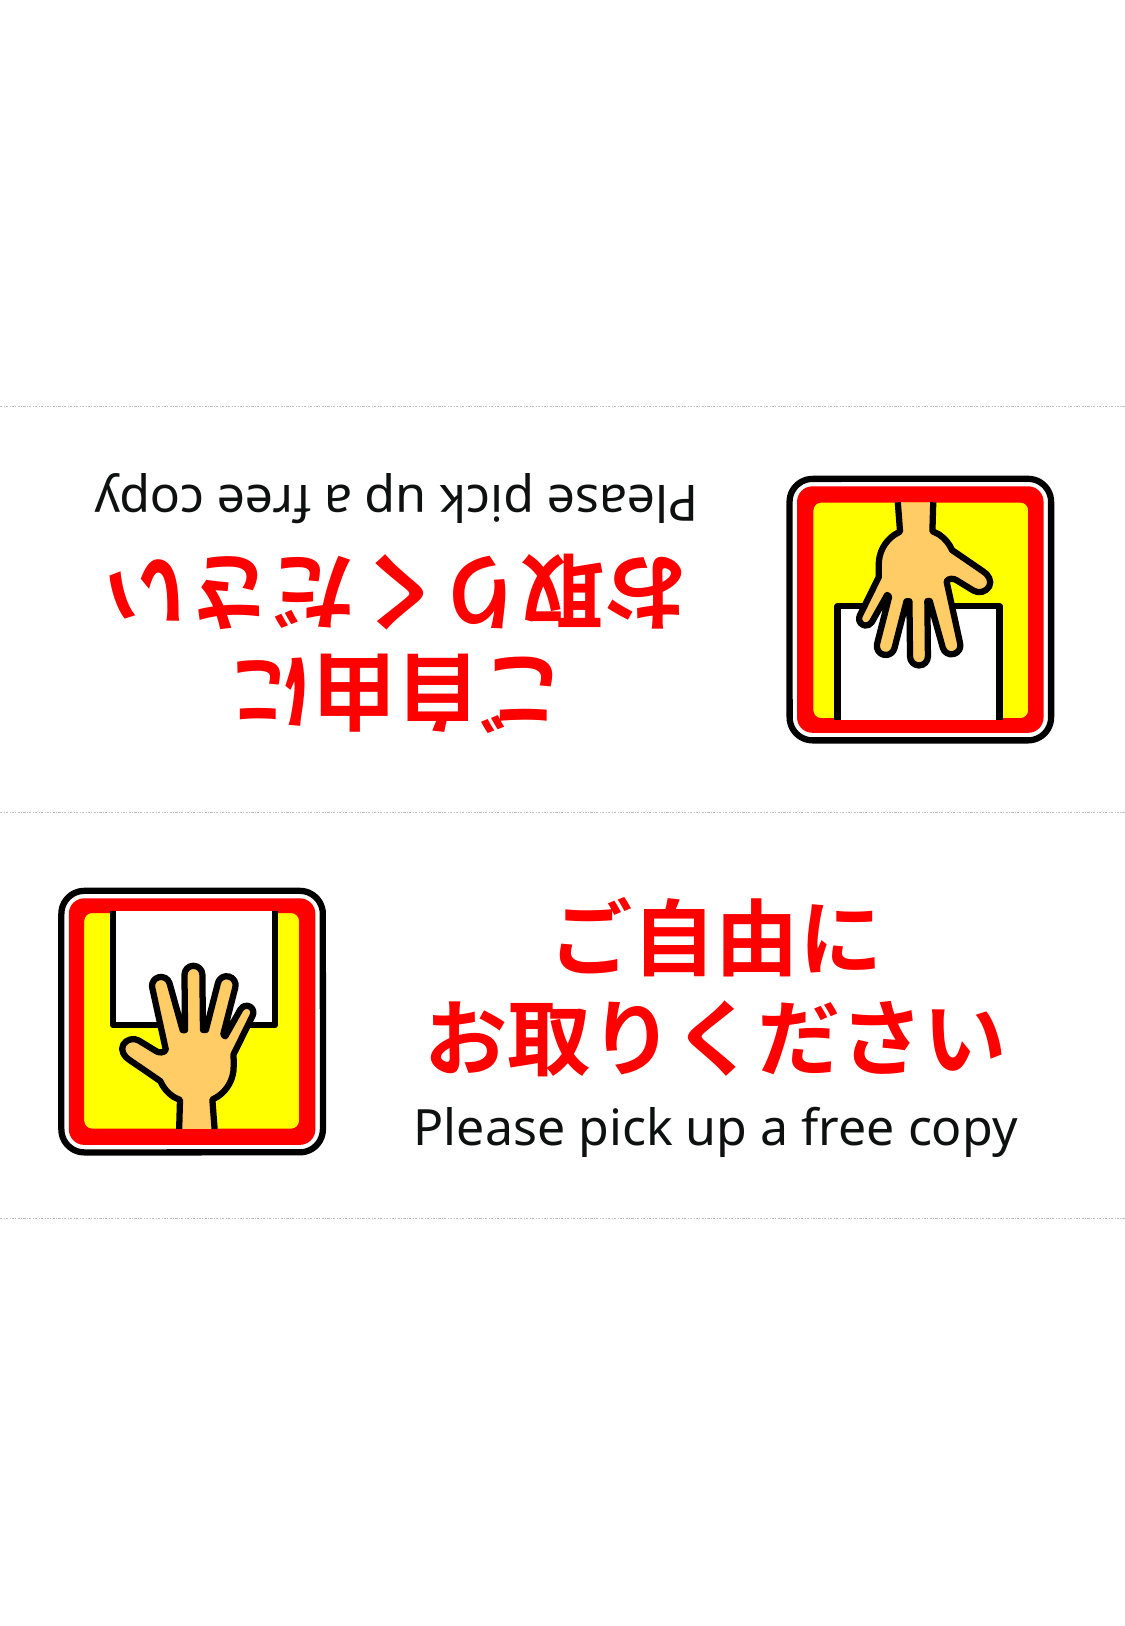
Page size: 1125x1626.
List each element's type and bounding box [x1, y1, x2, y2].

text_box [380, 879, 1052, 1165]
text_box [61, 890, 323, 1153]
text_box [61, 466, 1052, 753]
